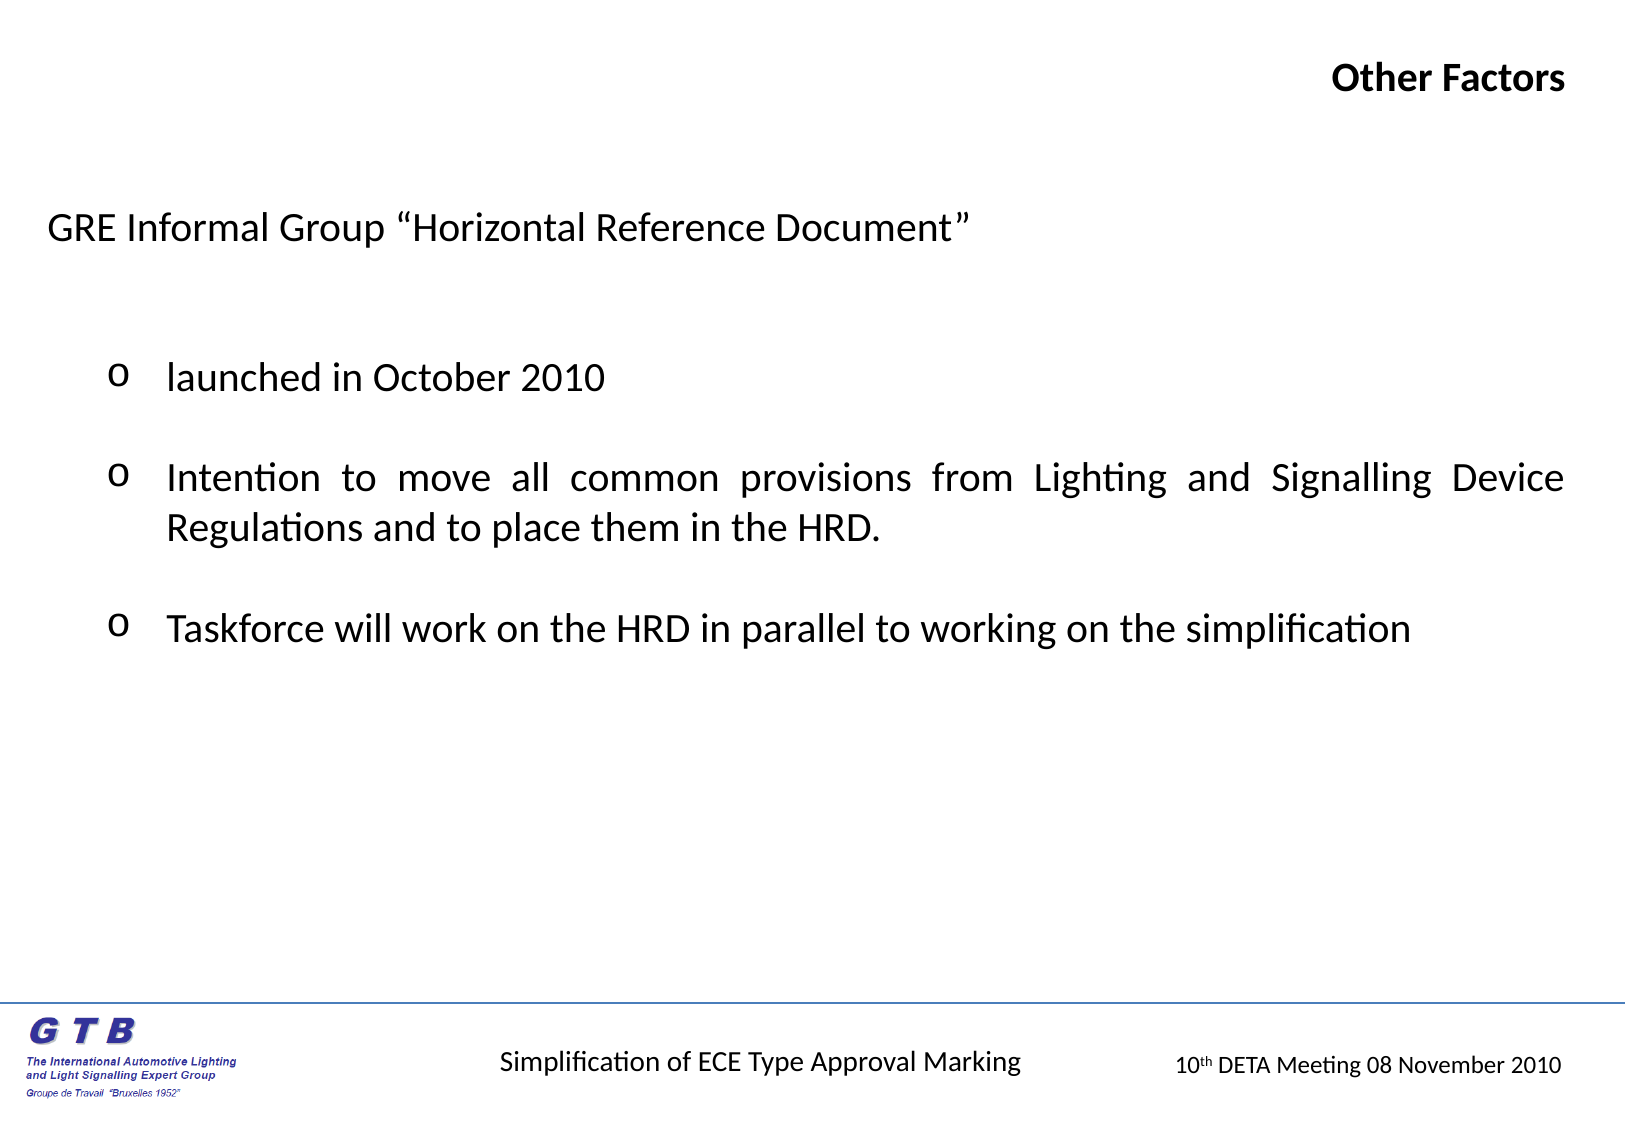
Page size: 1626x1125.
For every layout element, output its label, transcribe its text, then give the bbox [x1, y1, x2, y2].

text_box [0, 1002, 1625, 1107]
text_box Other Factors GRE Informal Group “Horizontal Reference Document” launched in October 2010 Intention to move all common provisions from Lighting and Signalling Device Regulations and to place them in the HRD. Taskforce will work on the HRD in parallel to working on the simplification [32, 42, 1581, 708]
